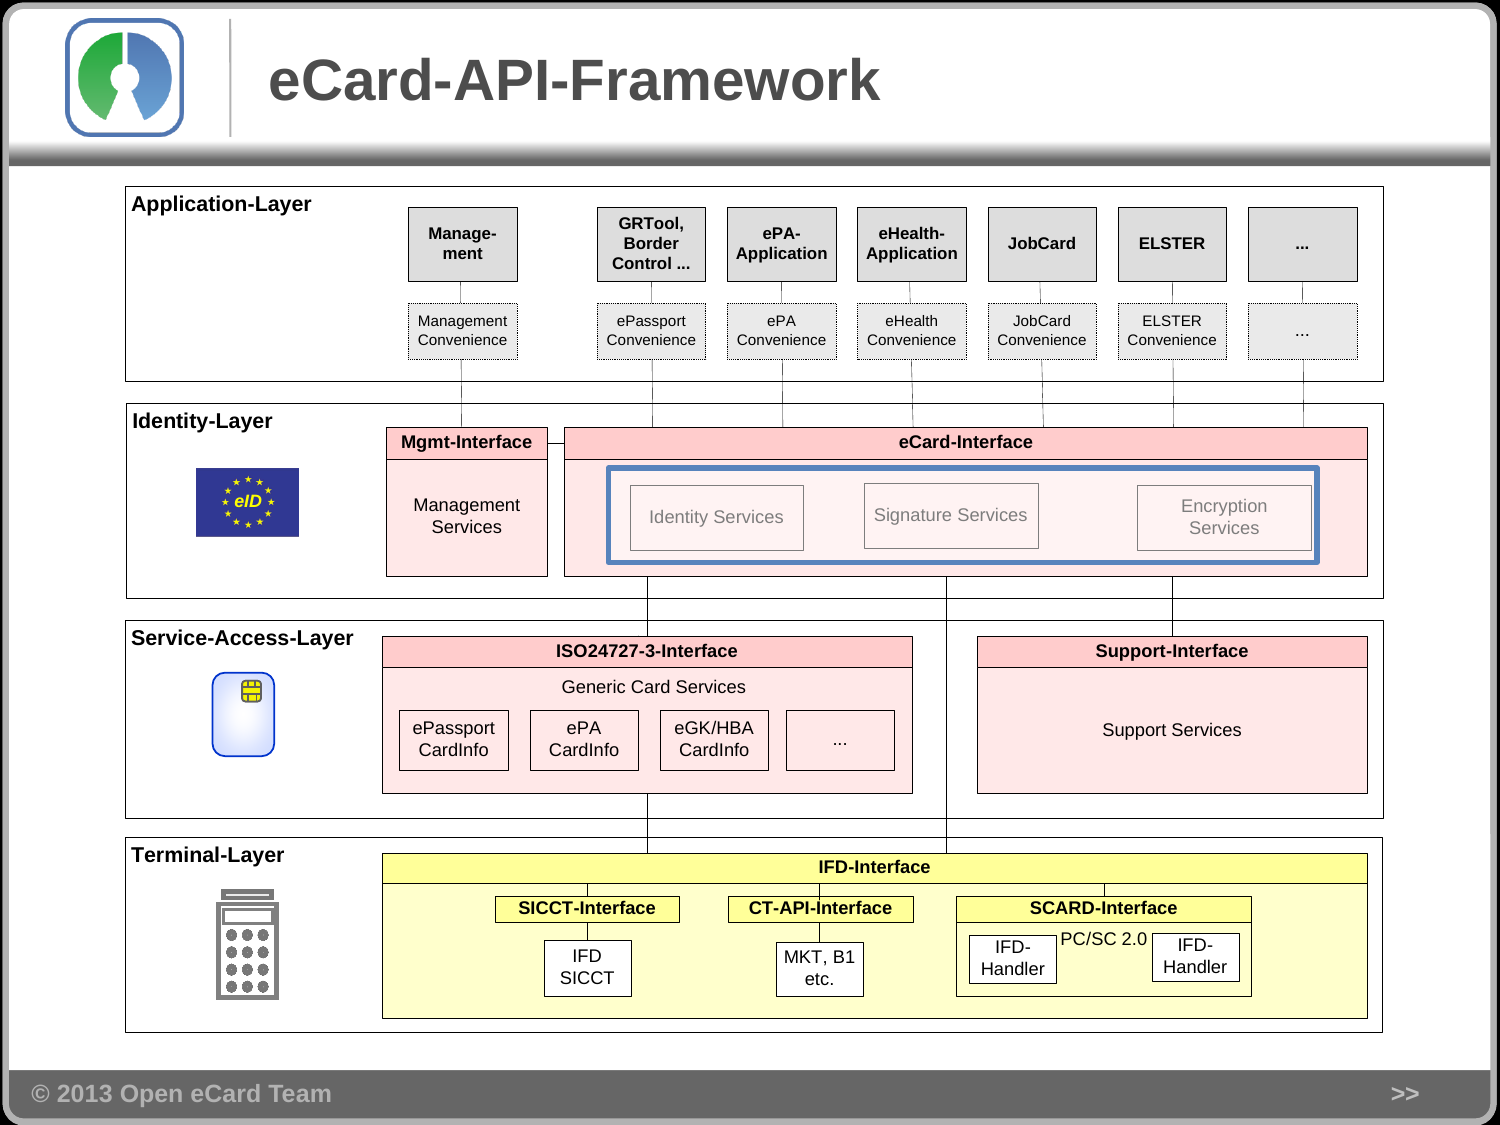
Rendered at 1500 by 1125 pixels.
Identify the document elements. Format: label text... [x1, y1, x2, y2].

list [111, 175, 1400, 1048]
picture [1424, 137, 1490, 168]
picture [9, 18, 254, 168]
title eCard-API-Framework [254, 34, 1424, 190]
slide_number >> 10 [1376, 1070, 1482, 1125]
